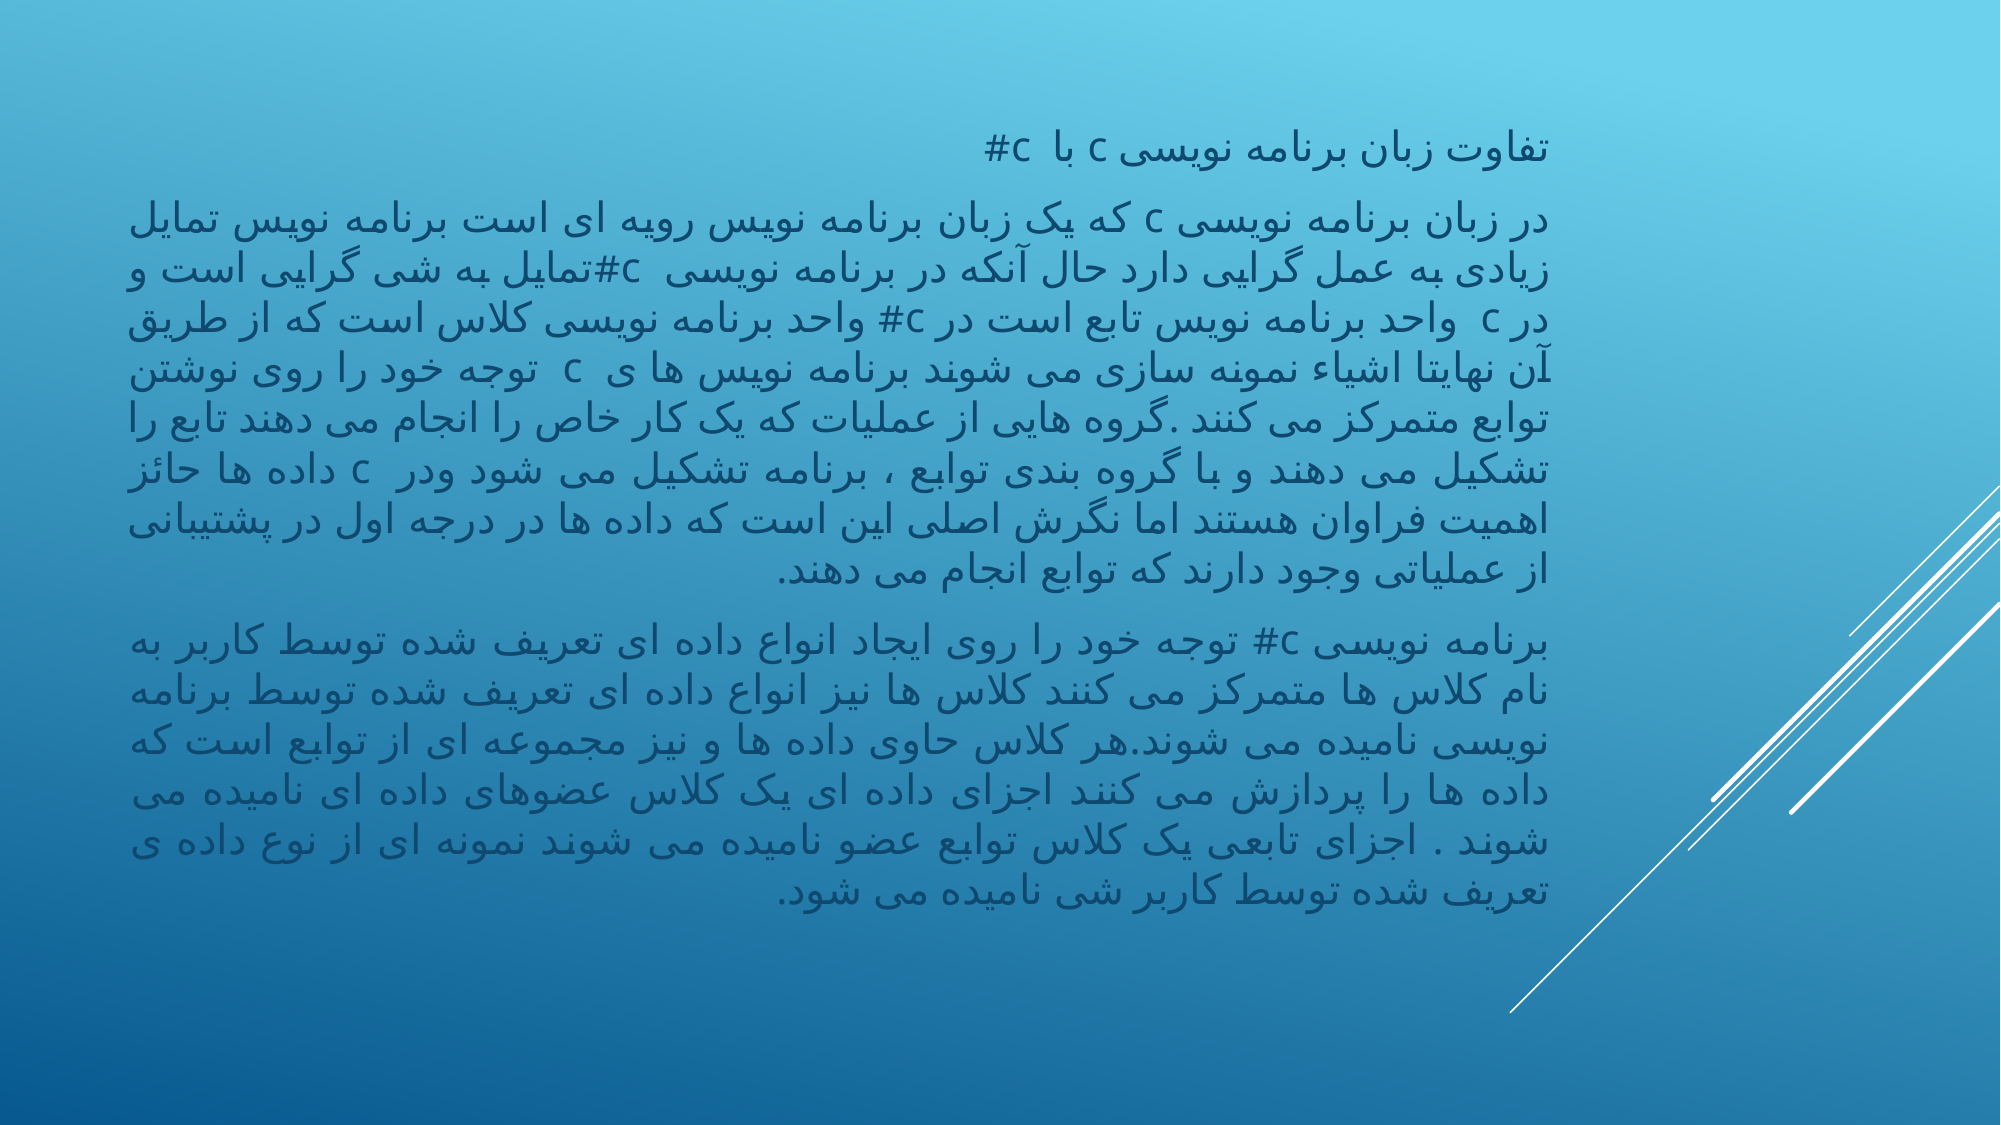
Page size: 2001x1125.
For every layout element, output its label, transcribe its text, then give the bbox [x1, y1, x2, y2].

list تفاوت زبان برنامه نویسی c با c# در زبان برنامه نویسی c که یک زبان برنامه نویس رویه ای است برنامه نویس تمایل زیادی به عمل گرایی دارد حال آنکه در برنامه نویسی c#تمایل به شی گرایی است و در c واحد برنامه نویس تابع است در c# واحد برنامه نویسی کلاس است که از طریق آن نهایتا اشیاء نمونه سازی می شوند برنامه نویس ها ی c توجه خود را روی نوشتن توابع متمرکز می کنند .گروه هایی از عملیات که یک کار خاص را انجام می دهند تابع را تشکیل می دهند و با گروه بندی توابع ، برنامه تشکیل می شود ودر c داده ها حائز اهمیت فراوان هستند اما نگرش اصلی این است که داده ها در درجه اول در پشتیبانی از عملیاتی وجود دارند که توابع انجام می دهند. برنامه نویسی c# توجه خود را روی ایجاد انواع داده ای تعریف شده توسط کاربر به نام کلاس ها متمرکز می کنند کلاس ها نیز انواع داده ای تعریف شده توسط برنامه نویسی نامیده می شوند.هر کلاس حاوی داده ها و نیز مجموعه ای از توابع است که داده ها را پردازش می کنند اجزای داده ای یک کلاس عضوهای داده ای نامیده می شوند . اجزای تابعی یک کلاس توابع عضو نامیده می شوند نمونه ای از نوع داده ی تعریف شده توسط کاربر شی نامیده می شود. [112, 112, 1566, 955]
